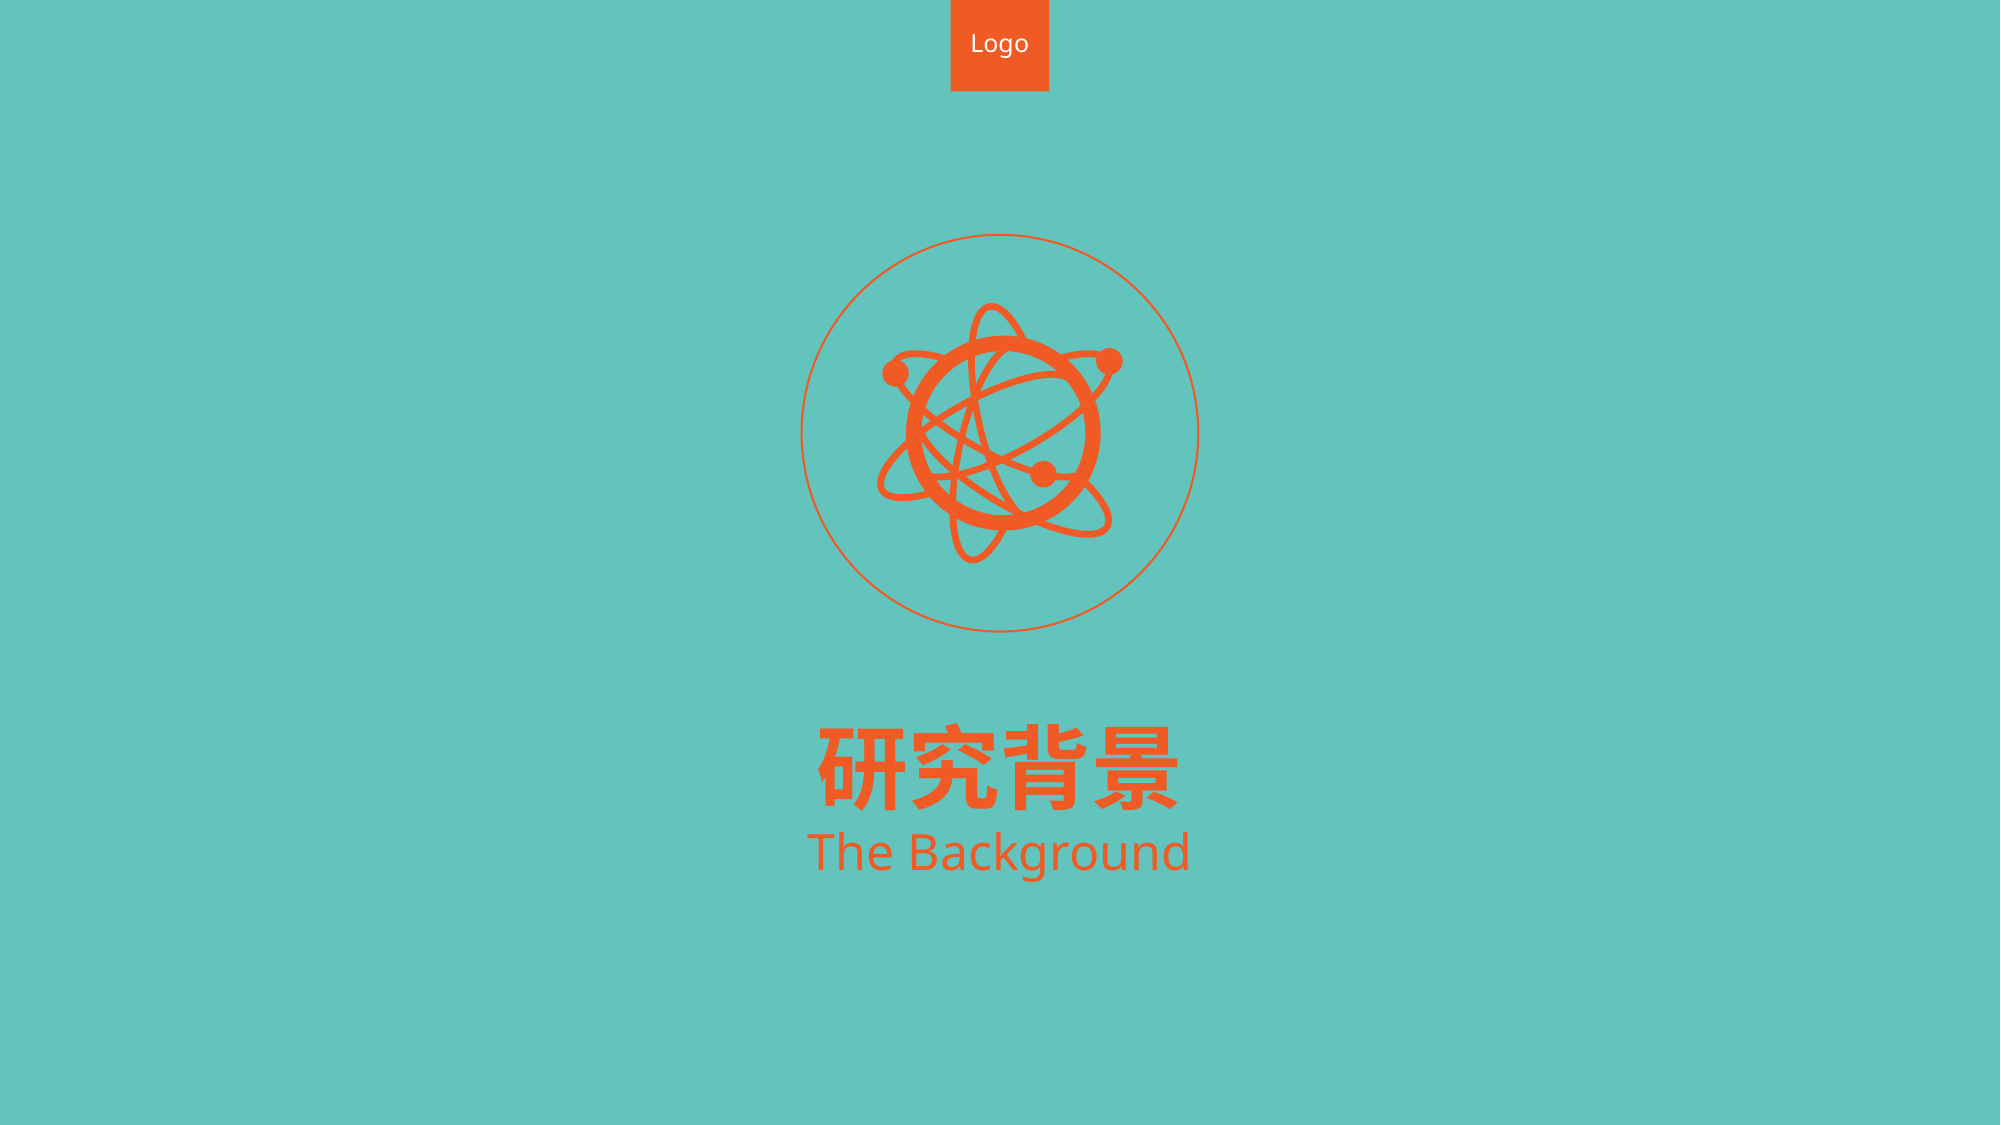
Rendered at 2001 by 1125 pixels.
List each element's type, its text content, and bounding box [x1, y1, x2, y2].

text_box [801, 234, 1199, 632]
text_box 研究背景 The Background [792, 703, 1208, 888]
text_box Logo [950, 0, 1050, 92]
